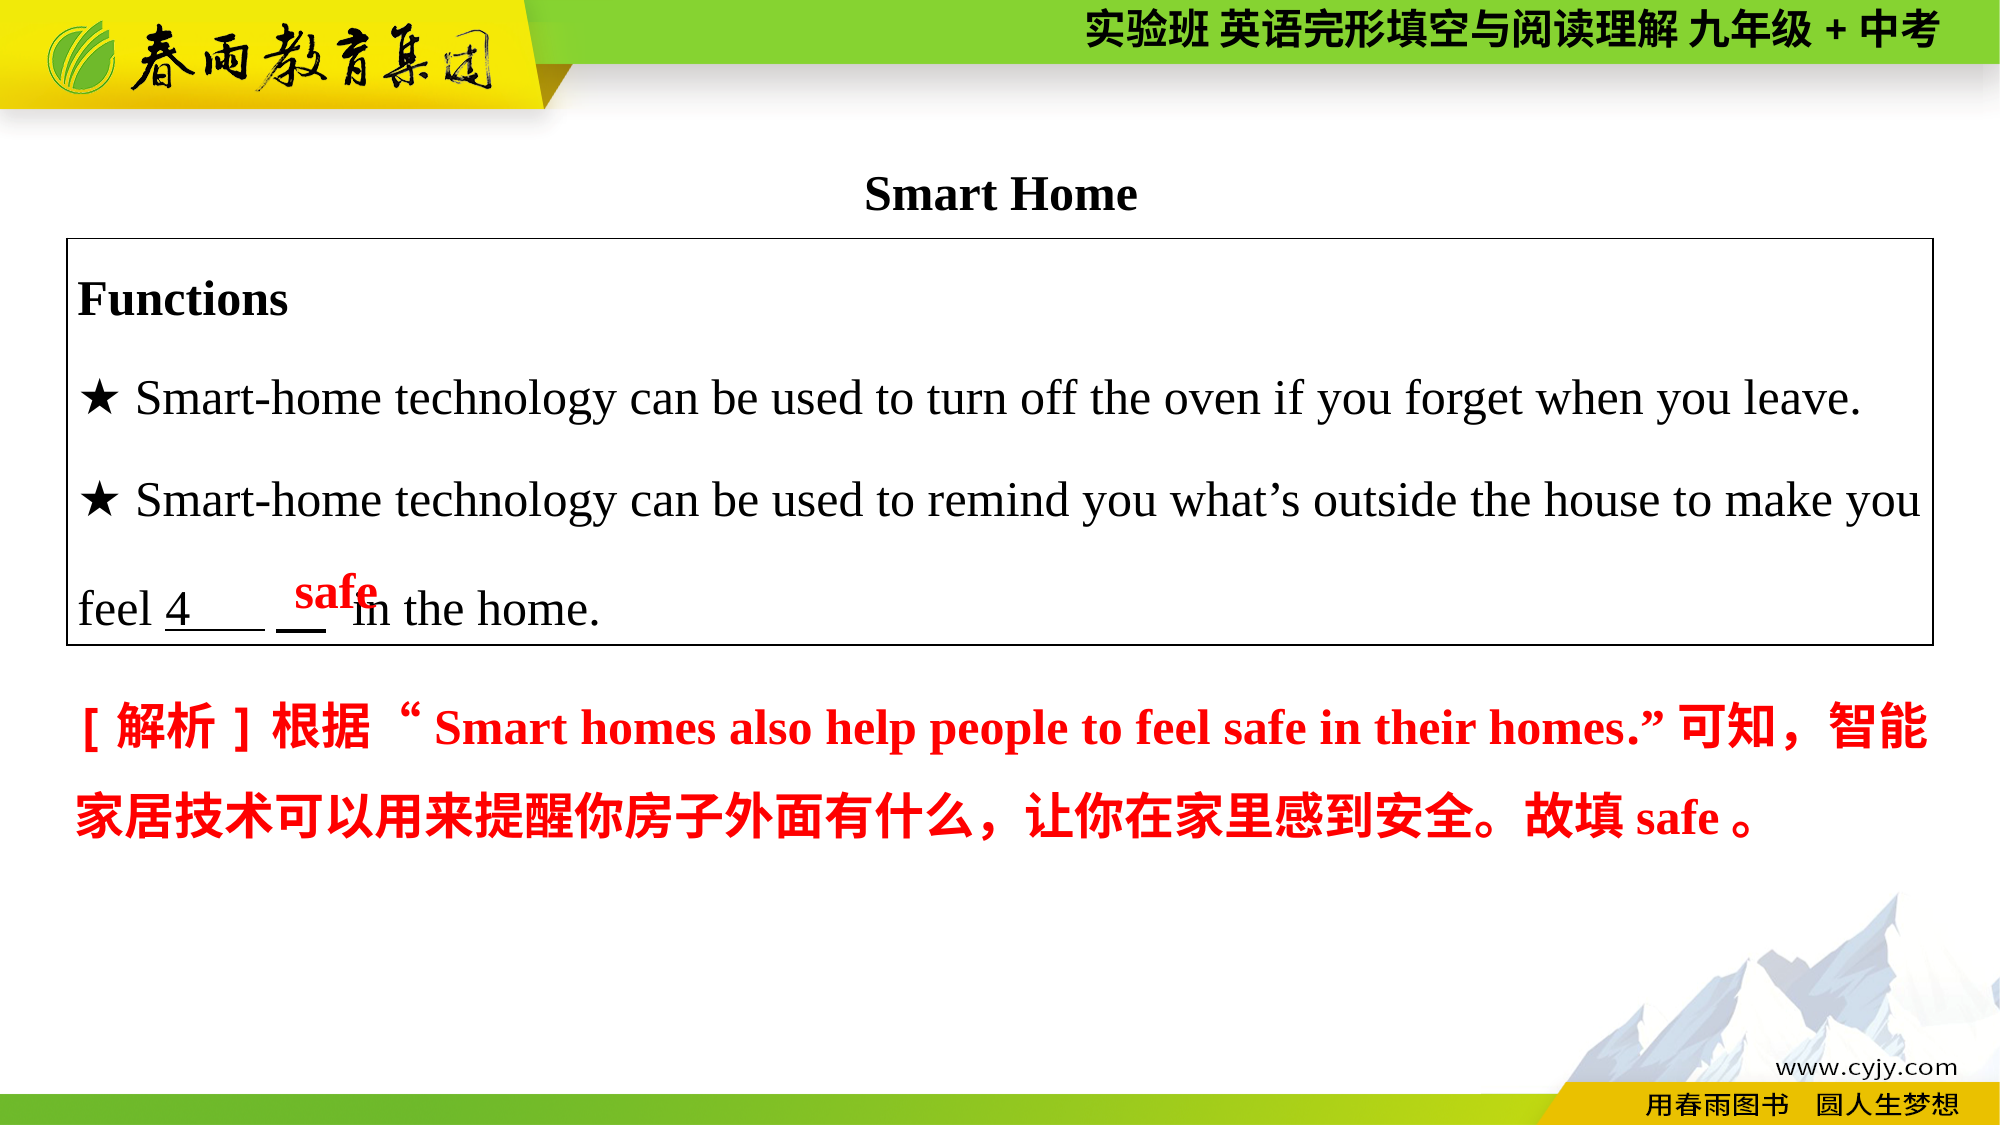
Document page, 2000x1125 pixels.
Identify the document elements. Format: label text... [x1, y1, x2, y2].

table_header Functions ★ Smart-home technology can be used to turn off the oven if you forget when you leave. ★ Smart-home technology can be used to remind you what’s outside the house to make you feel 4 in the home. [68, 239, 1932, 644]
text_box [解析]根据“Smart homes also help people to feel safe in their homes.”可知，智能家居技术可以用来提醒你房子外面有什么，让你在家里感到安全。故填safe。 [59, 656, 1944, 852]
list Smart Home [59, 122, 1944, 218]
text_box safe [279, 550, 394, 626]
picture [0, 0, 2000, 1125]
